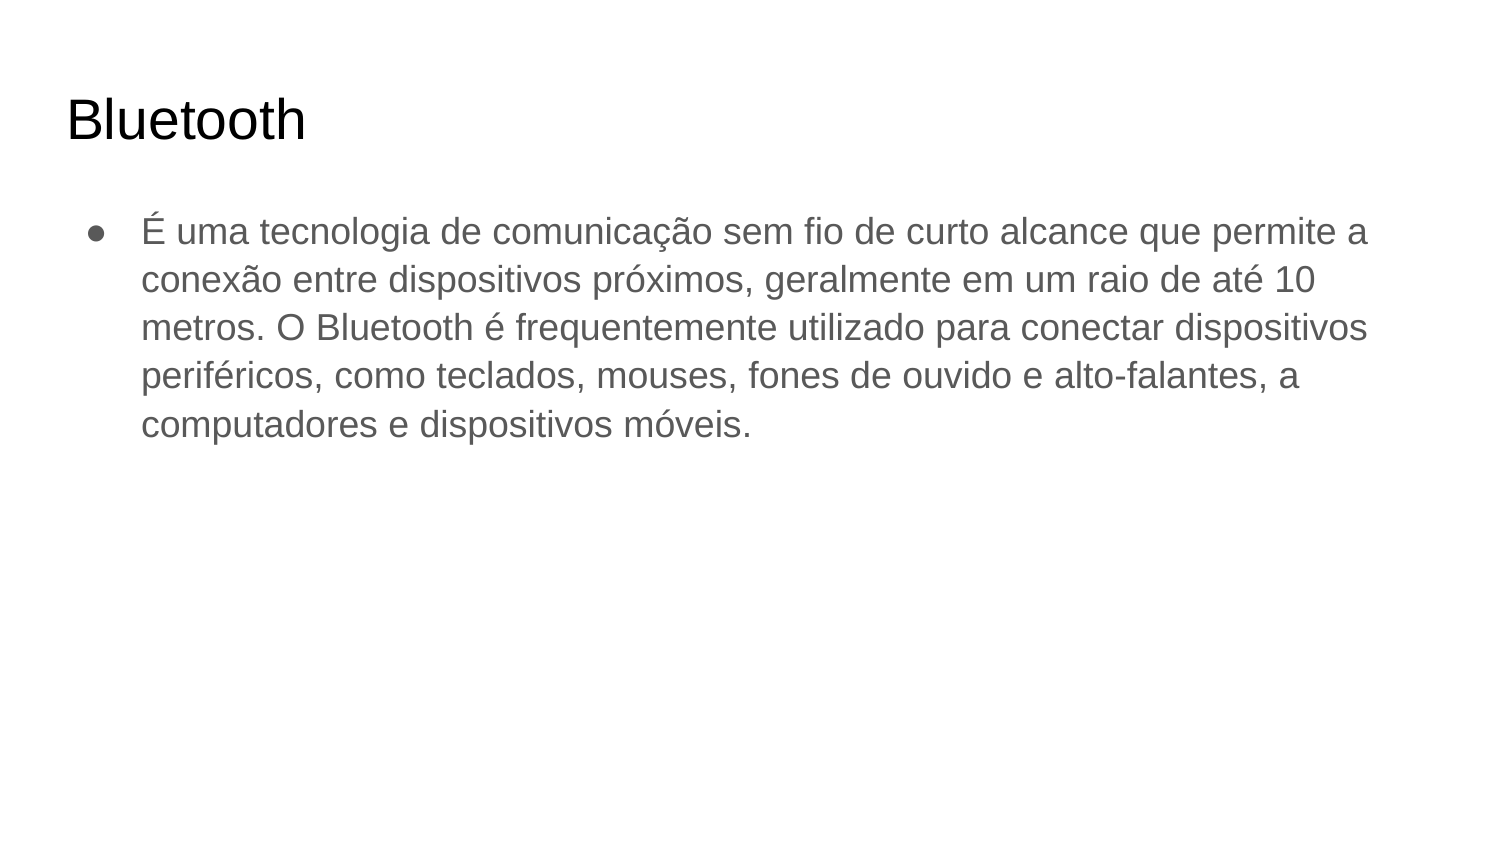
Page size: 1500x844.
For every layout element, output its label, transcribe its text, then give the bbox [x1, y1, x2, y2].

list É uma tecnologia de comunicação sem fio de curto alcance que permite a conexão entre dispositivos próximos, geralmente em um raio de até 10 metros. O Bluetooth é frequentemente utilizado para conectar dispositivos periféricos, como teclados, mouses, fones de ouvido e alto-falantes, a computadores e dispositivos móveis. [51, 189, 1449, 750]
title Bluetooth [51, 72, 1449, 167]
